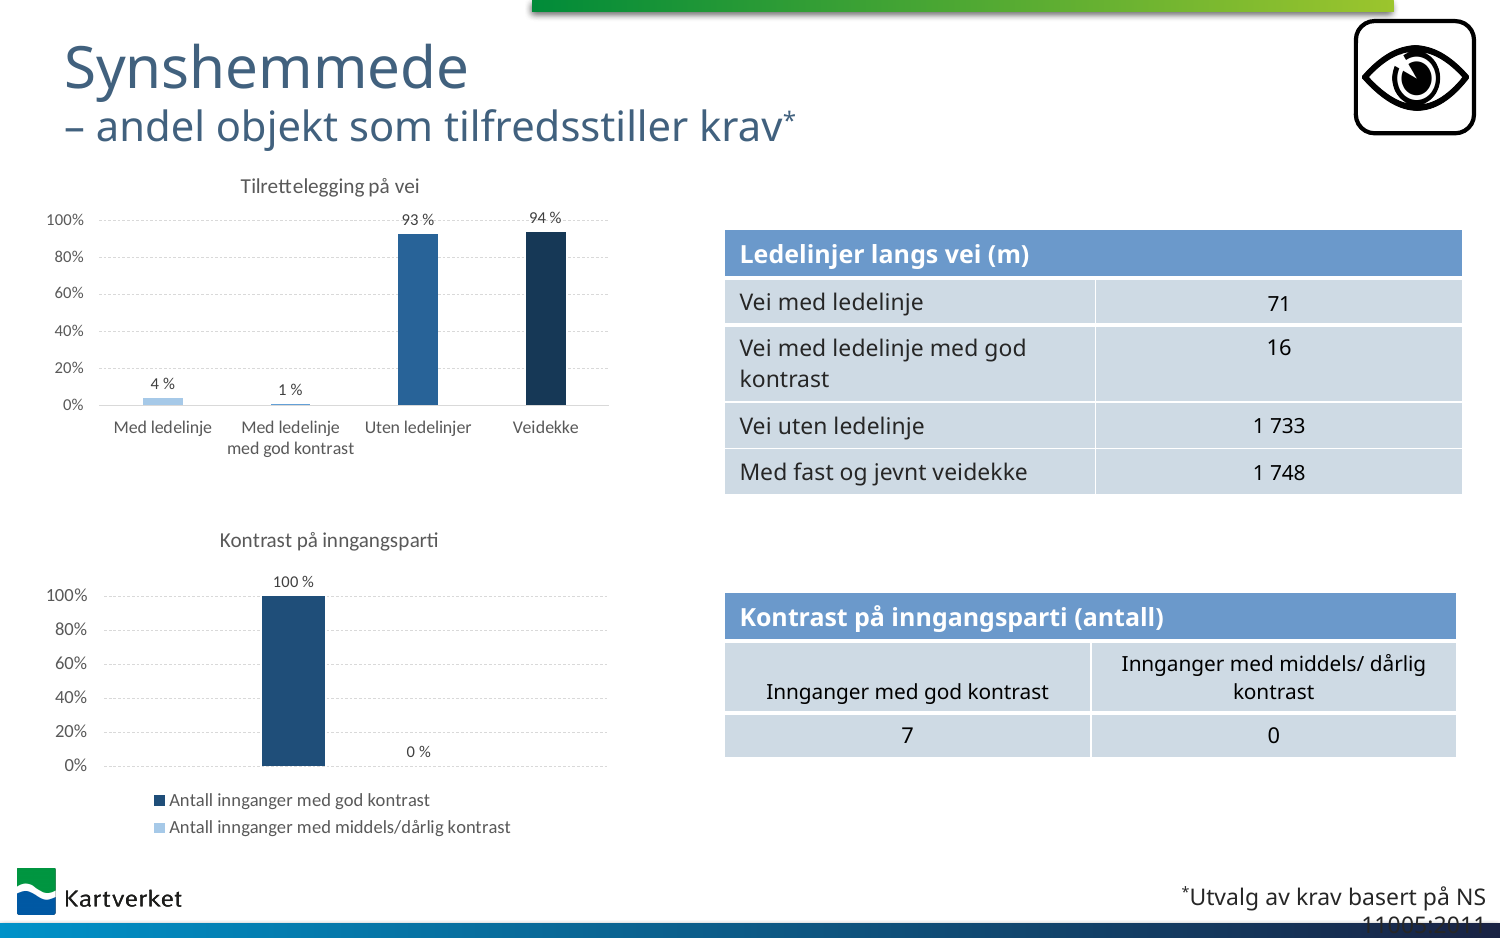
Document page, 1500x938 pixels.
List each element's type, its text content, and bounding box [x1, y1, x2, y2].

text_box *Utvalg av krav basert på NS 11005:2011 [1068, 873, 1500, 938]
table_cell 71 [1096, 280, 1462, 323]
picture [41, 166, 619, 492]
table_cell Vei uten ledelinje [725, 403, 1095, 448]
table_cell Med fast og jevnt veidekke [725, 449, 1095, 494]
table_cell Innganger med god kontrast [725, 643, 1090, 711]
table_cell Vei med ledelinje med god kontrast [725, 327, 1095, 401]
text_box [1355, 20, 1475, 134]
table_cell 0 [1092, 715, 1456, 757]
table_cell 1 748 [1096, 449, 1462, 494]
picture [41, 520, 618, 846]
text_box Synshemmede – andel objekt som tilfredsstiller krav* [49, 24, 1431, 158]
table_header Kontrast på inngangsparti (antall) [725, 593, 1456, 639]
table_cell 7 [725, 715, 1090, 757]
table_cell 16 [1096, 327, 1462, 401]
table_cell 1 733 [1096, 403, 1462, 448]
table_cell Vei med ledelinje [725, 280, 1095, 323]
table_header Ledelinjer langs vei (m) [725, 230, 1462, 276]
table_cell Innganger med middels/ dårlig kontrast [1092, 643, 1456, 711]
